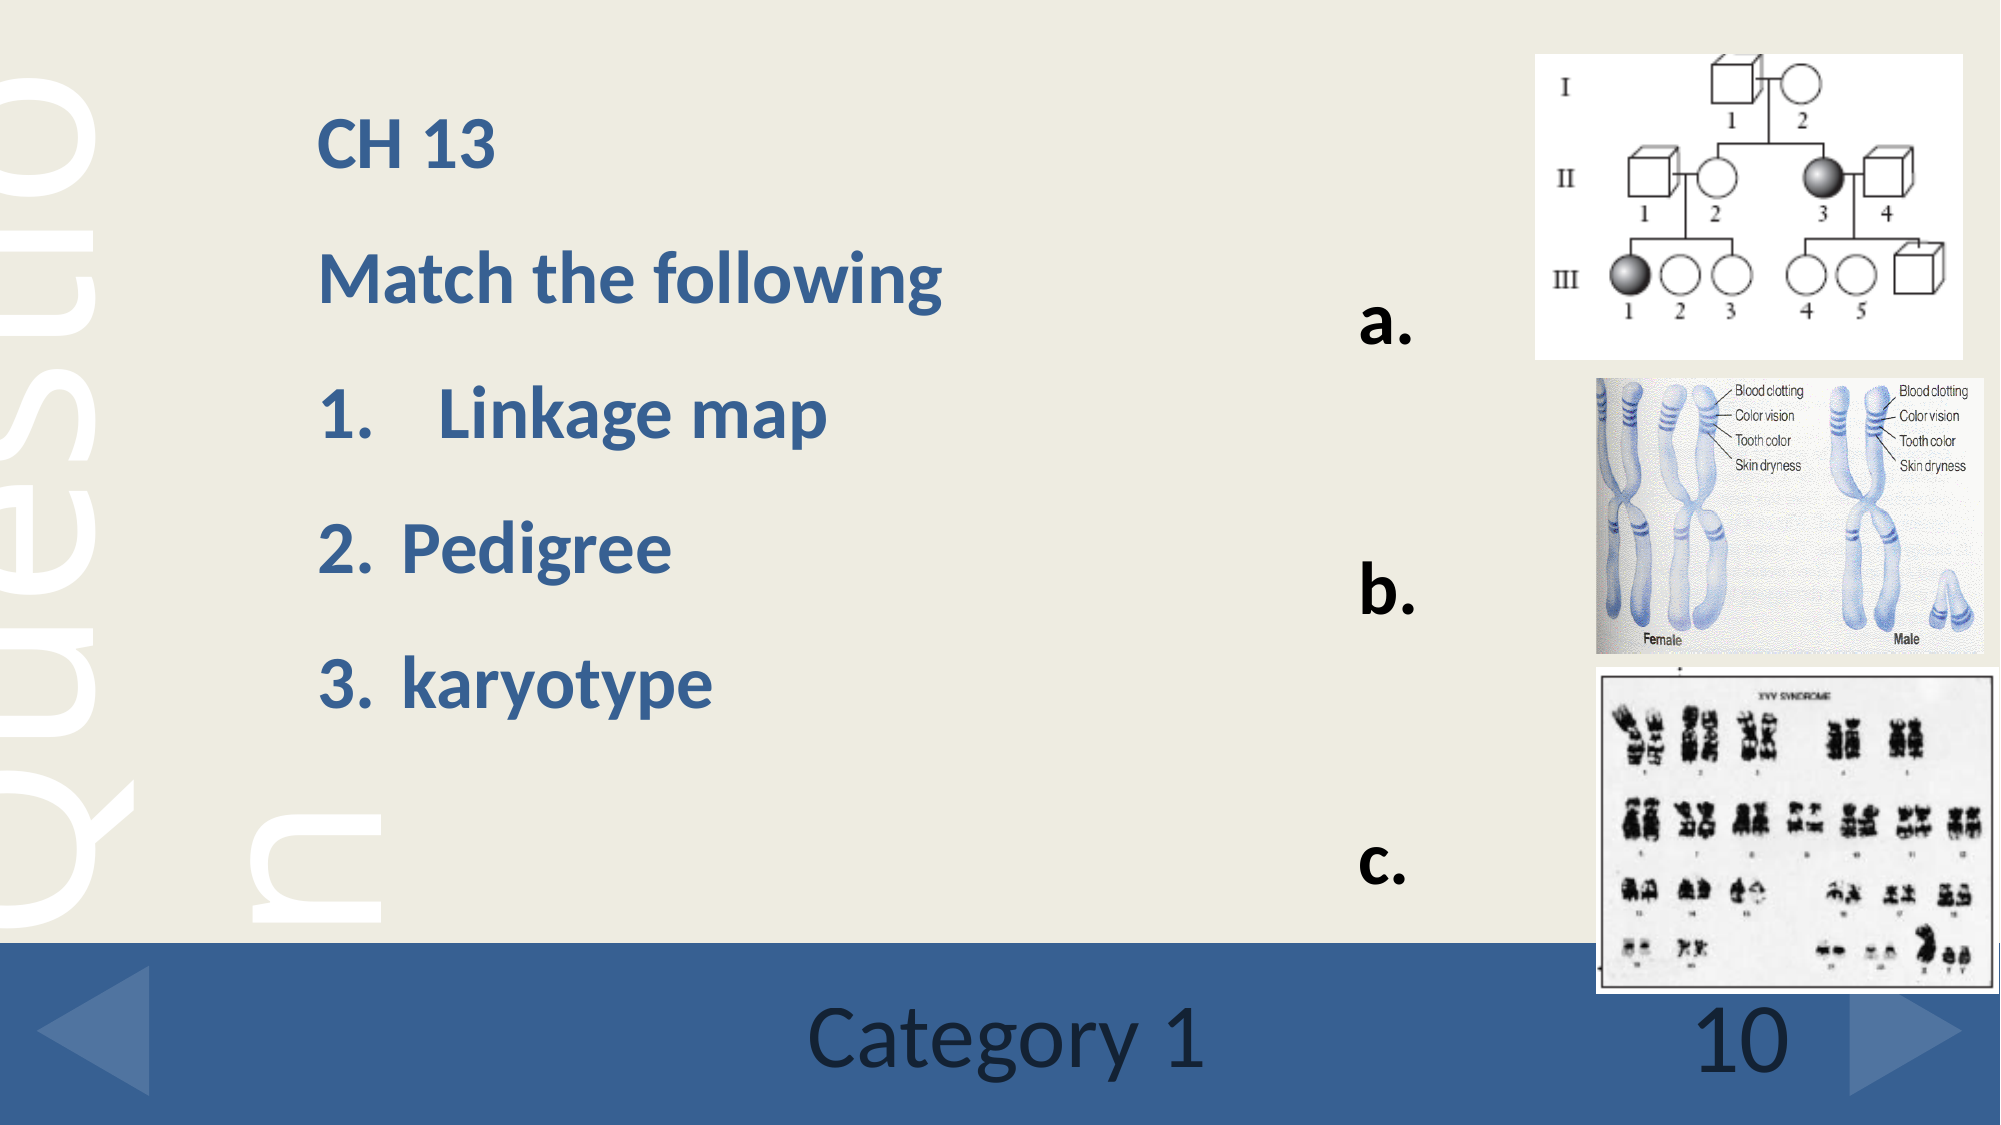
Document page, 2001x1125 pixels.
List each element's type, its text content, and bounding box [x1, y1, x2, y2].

text_box a. b. c. [1343, 262, 1439, 907]
picture [1595, 667, 1999, 994]
picture [1595, 377, 1985, 654]
list CH 13 Match the following Linkage map Pedigree karyotype [302, 96, 1024, 812]
title Category 1 [107, 937, 1908, 1125]
picture [1534, 53, 1963, 361]
